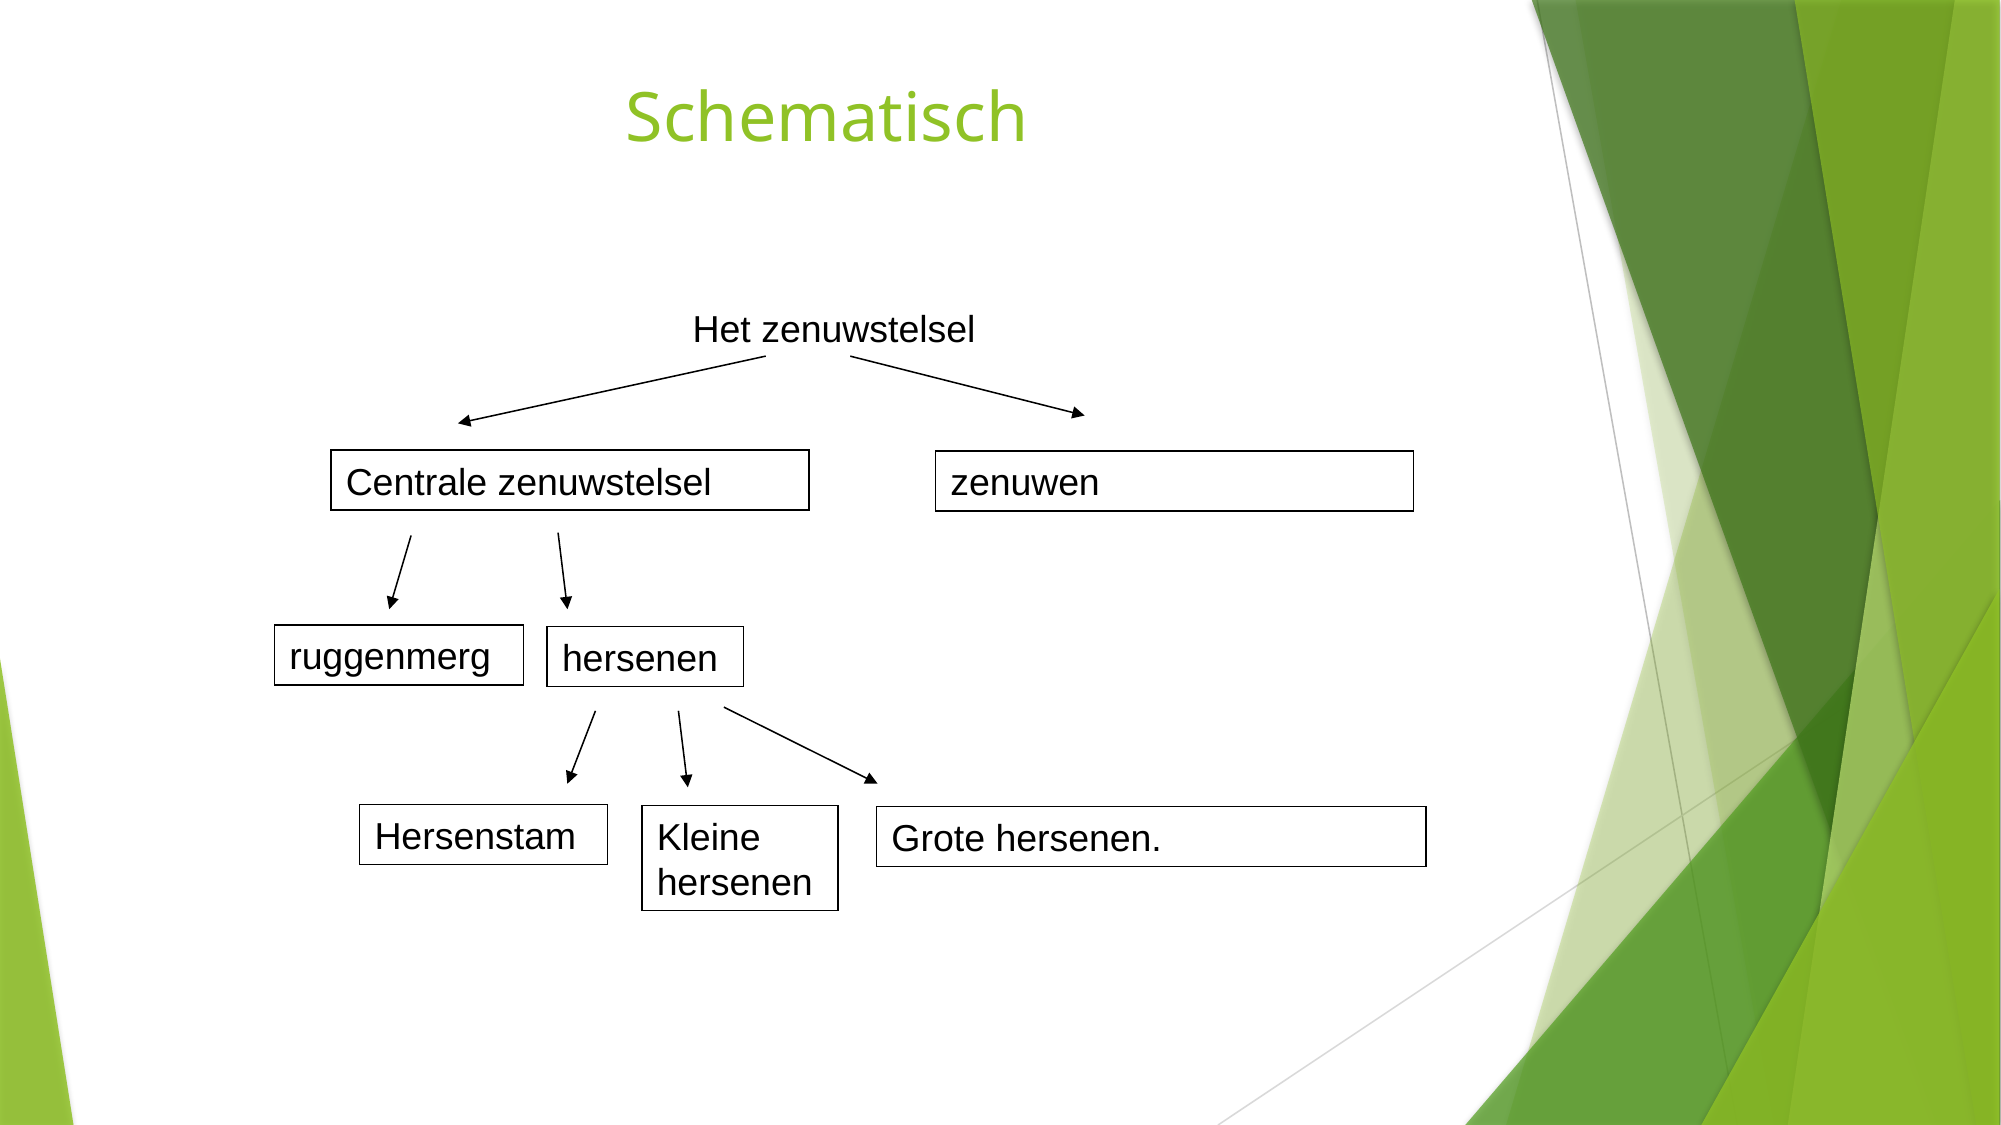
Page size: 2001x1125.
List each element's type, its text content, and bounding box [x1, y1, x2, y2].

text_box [273, 251, 1427, 913]
text_box Boek 5 thema 1 [1023, 7, 1591, 82]
title Schematisch [610, 66, 1044, 171]
